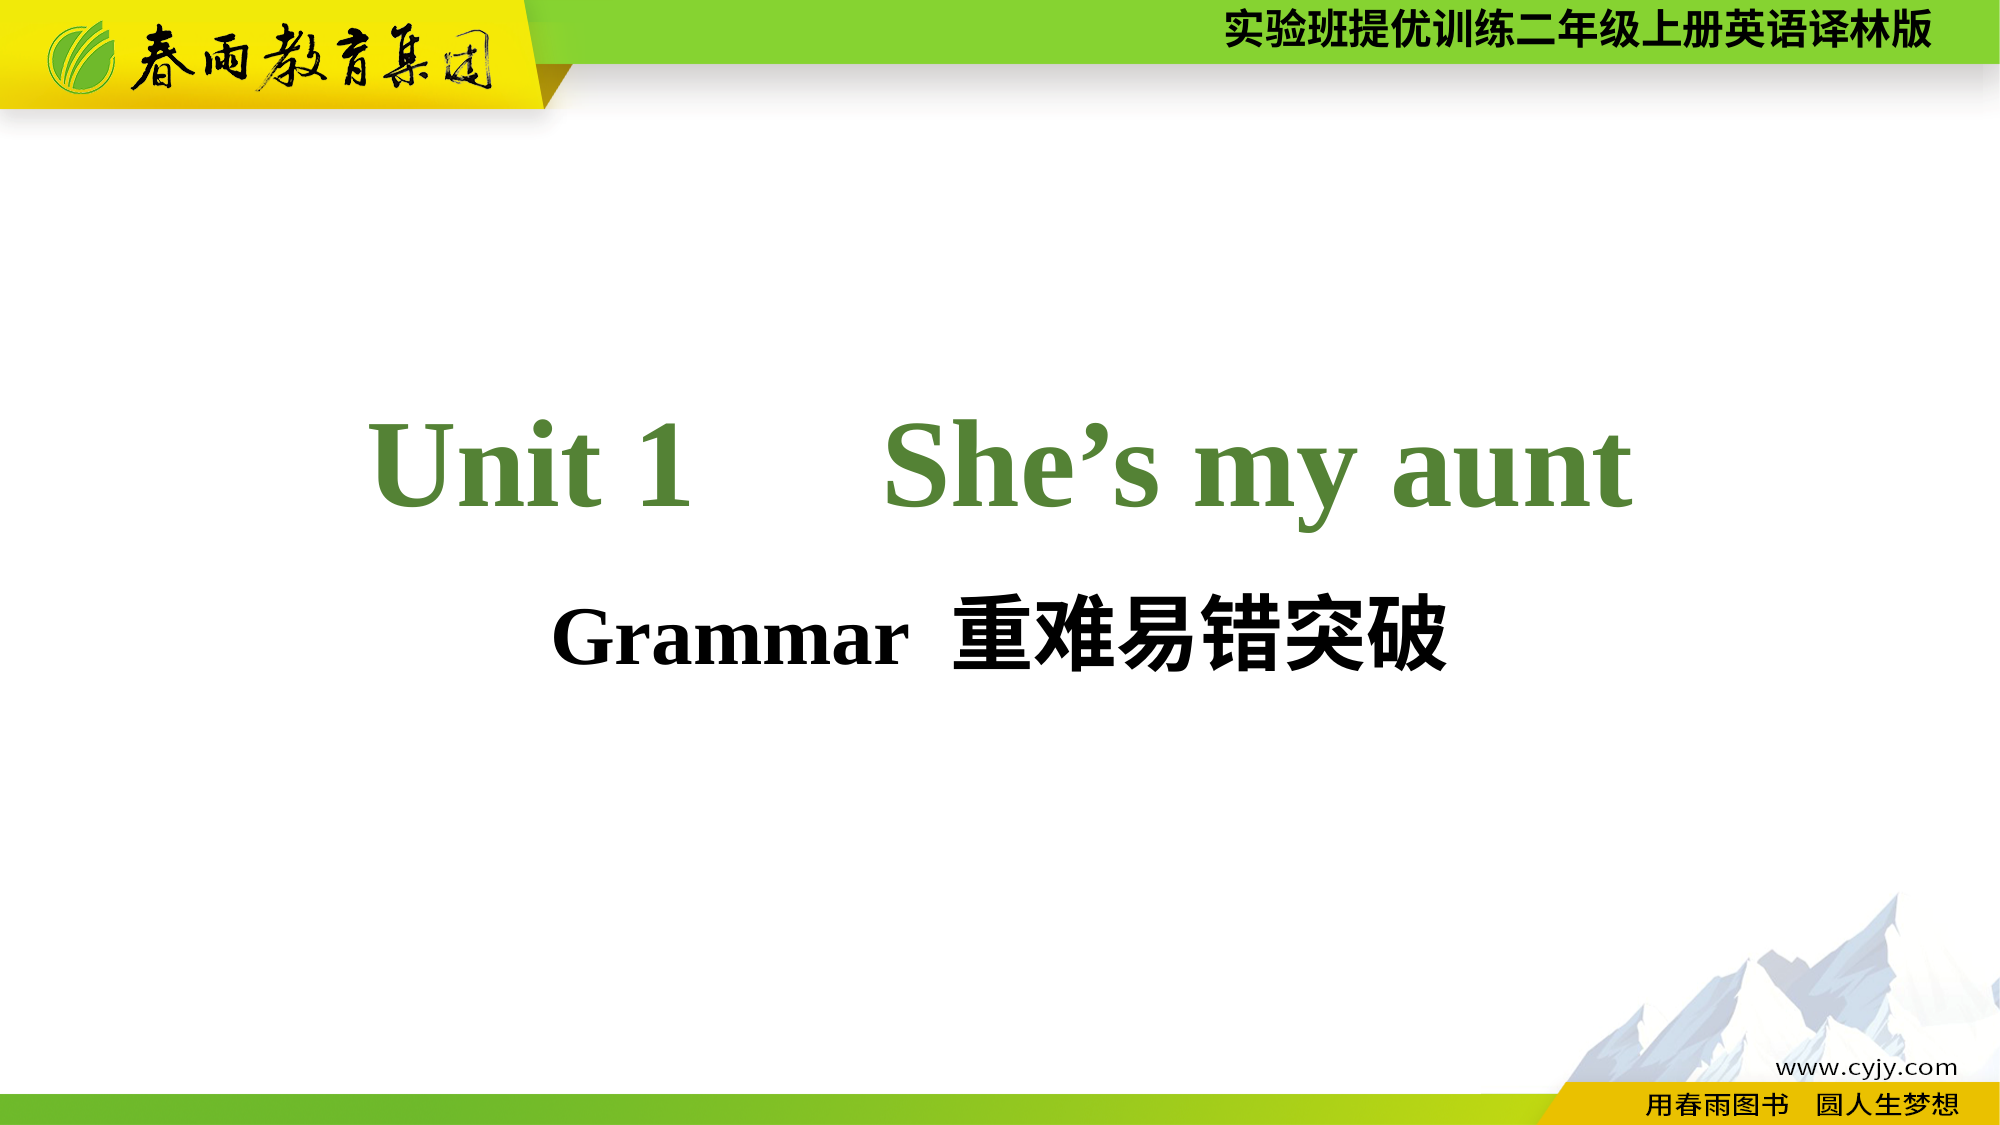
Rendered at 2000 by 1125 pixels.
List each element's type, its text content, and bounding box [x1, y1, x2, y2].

picture [0, 689, 2000, 1125]
text_box Unit 1 She’s my aunt Grammar 重难易错突破 [0, 298, 2000, 689]
picture [0, 0, 2000, 298]
